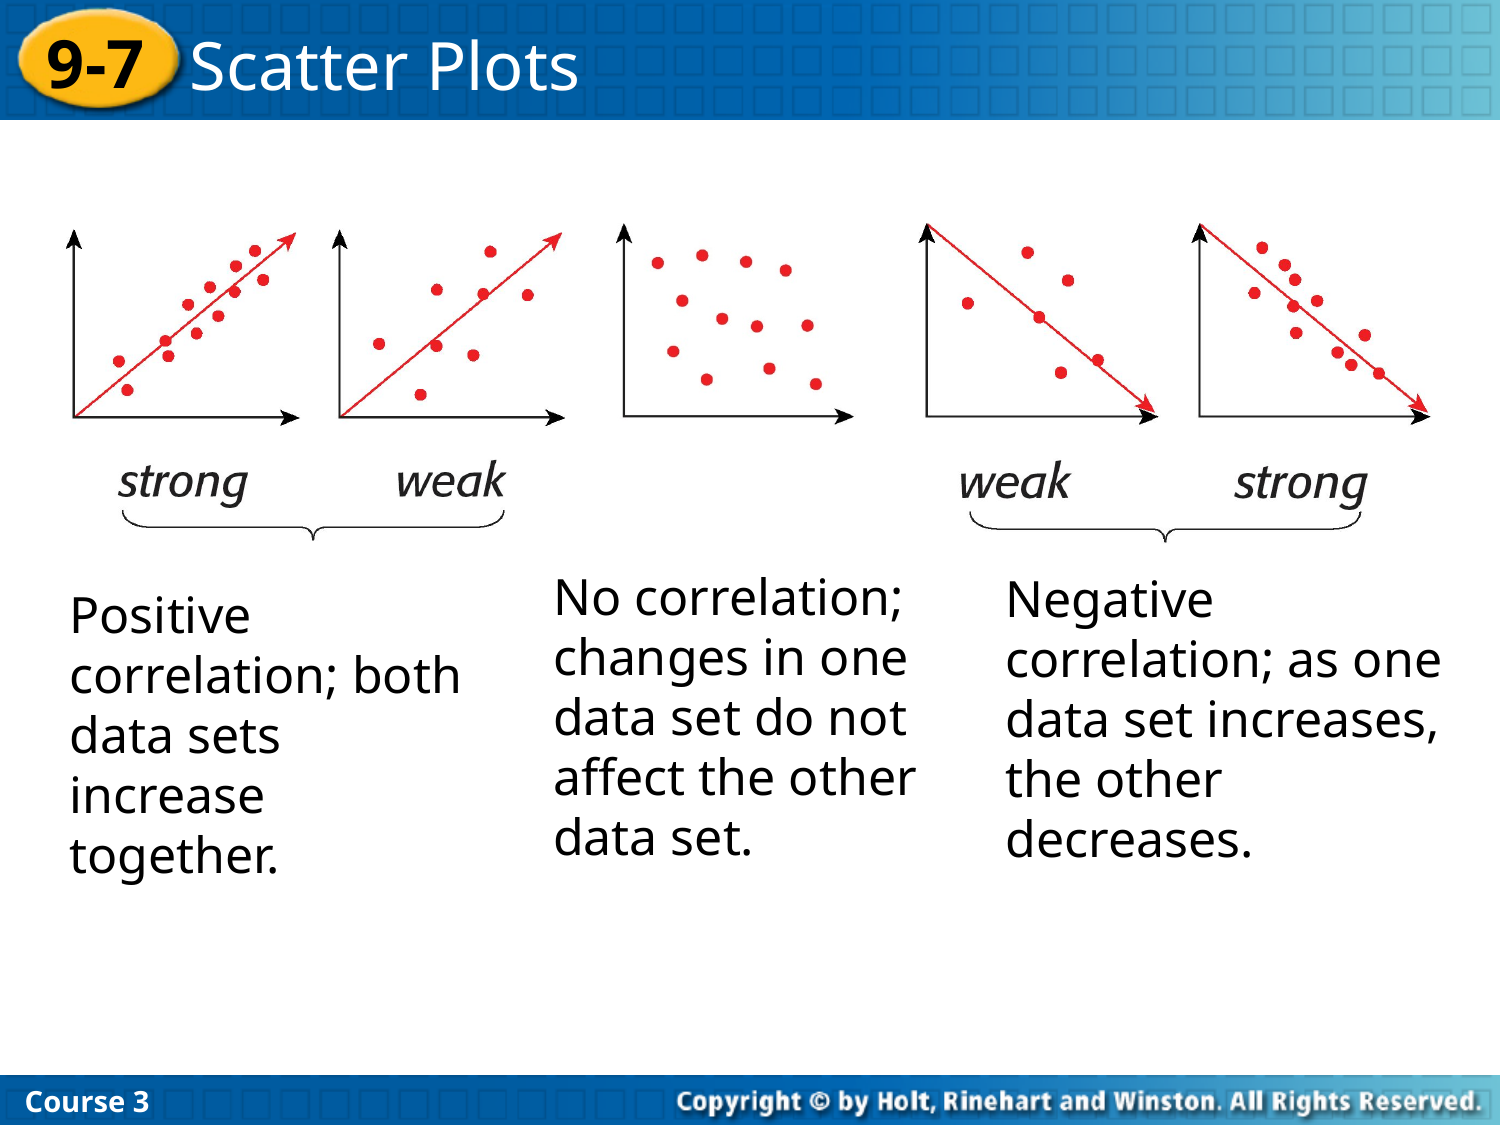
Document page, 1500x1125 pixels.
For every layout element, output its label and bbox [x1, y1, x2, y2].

picture [913, 214, 1433, 544]
text_box [0, 0, 1500, 1125]
picture [62, 214, 573, 543]
picture [610, 217, 857, 427]
